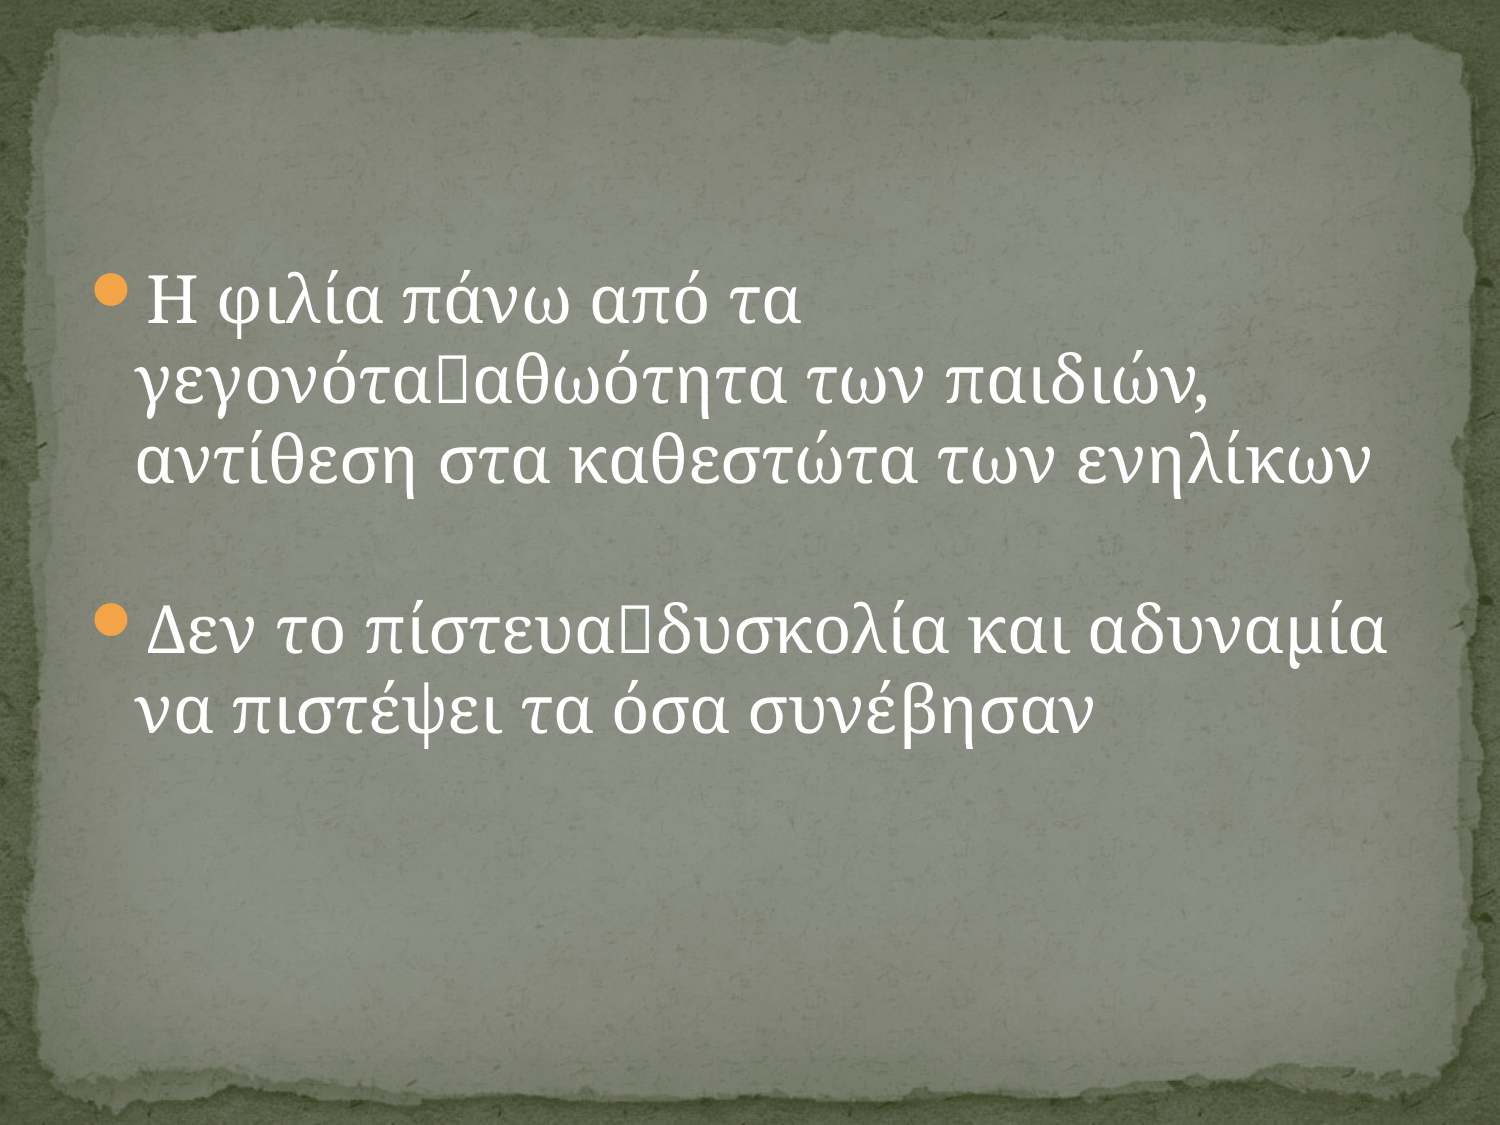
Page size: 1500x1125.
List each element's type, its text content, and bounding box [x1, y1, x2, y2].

list Η φιλία πάνω από τα γεγονότααθωότητα των παιδιών, αντίθεση στα καθεστώτα των ενηλίκων Δεν το πίστευαδυσκολία και αδυναμία να πιστέψει τα όσα συνέβησαν [75, 249, 1425, 1000]
